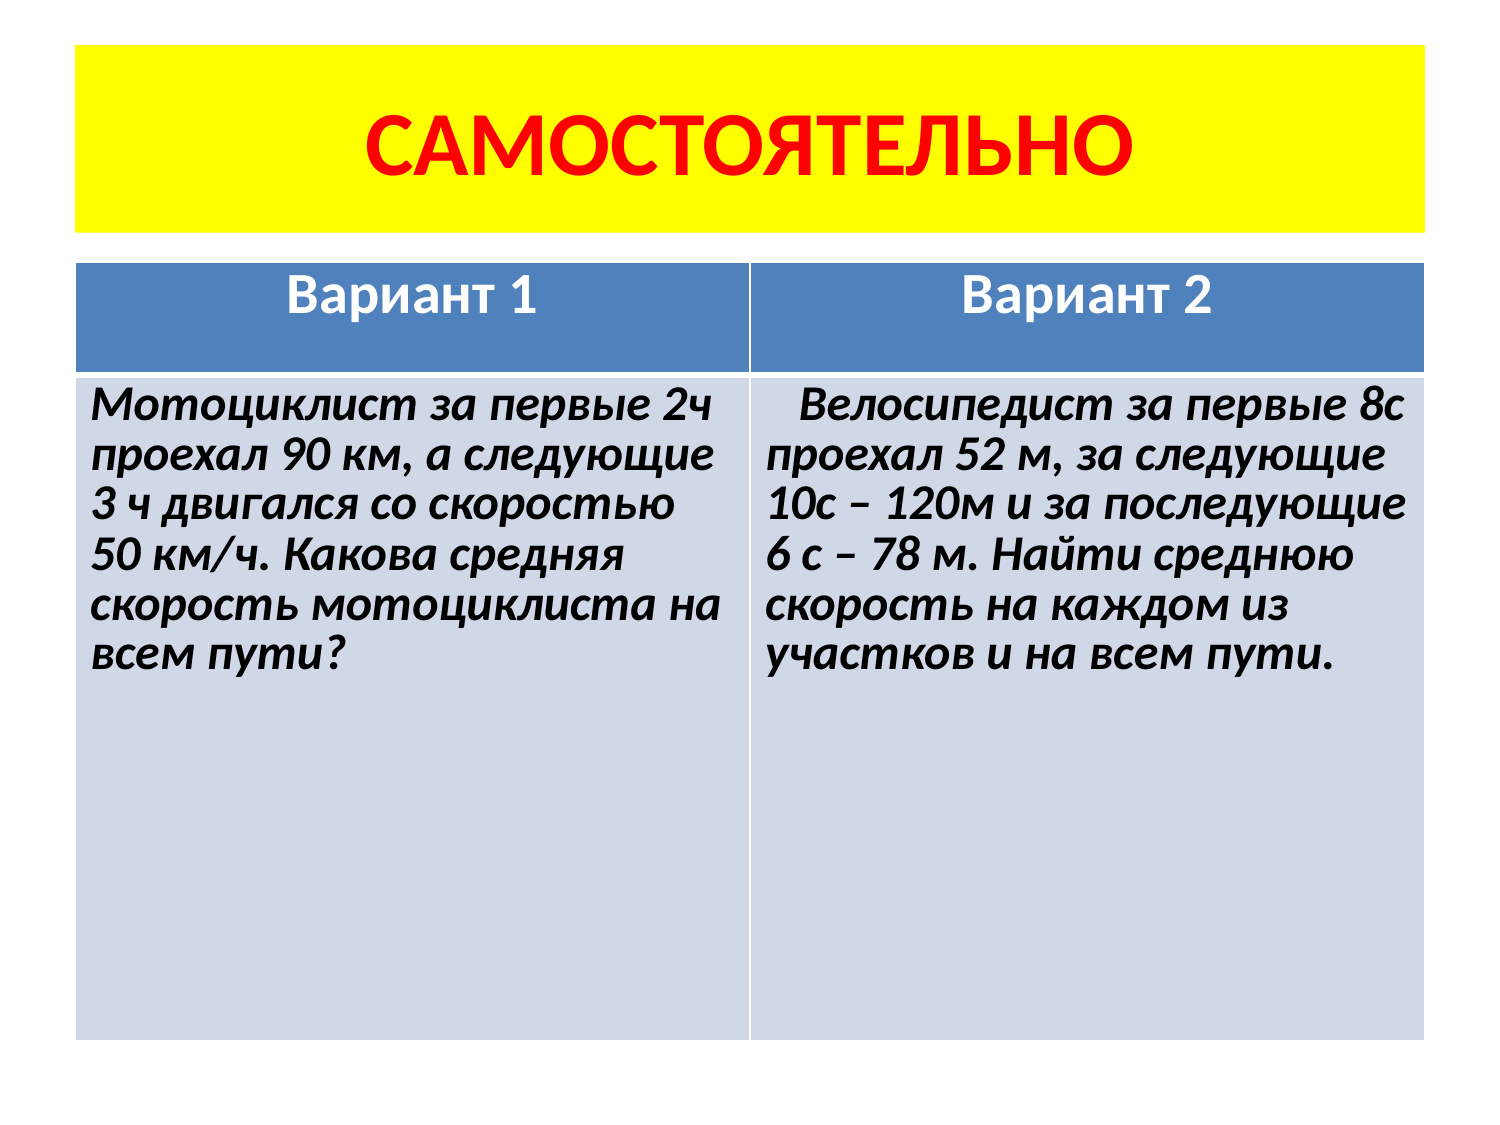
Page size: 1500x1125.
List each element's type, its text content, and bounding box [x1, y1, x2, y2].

table_cell Велосипедист за первые 8с проехал 52 м, за следующие 10с – 120м и за последующие 6 с – 78 м. Найти среднюю скорость на каждом из участков и на всем пути. [751, 378, 1424, 1040]
table_header Вариант 2 [751, 263, 1424, 372]
table_cell Мотоциклист за первые 2ч проехал 90 км, а следующие 3 ч двигался со скоростью 50 км/ч. Какова средняя скорость мотоциклиста на всем пути? [76, 378, 749, 1040]
title САМОСТОЯТЕЛЬНО [74, 44, 1426, 233]
table_header Вариант 1 [76, 263, 749, 372]
